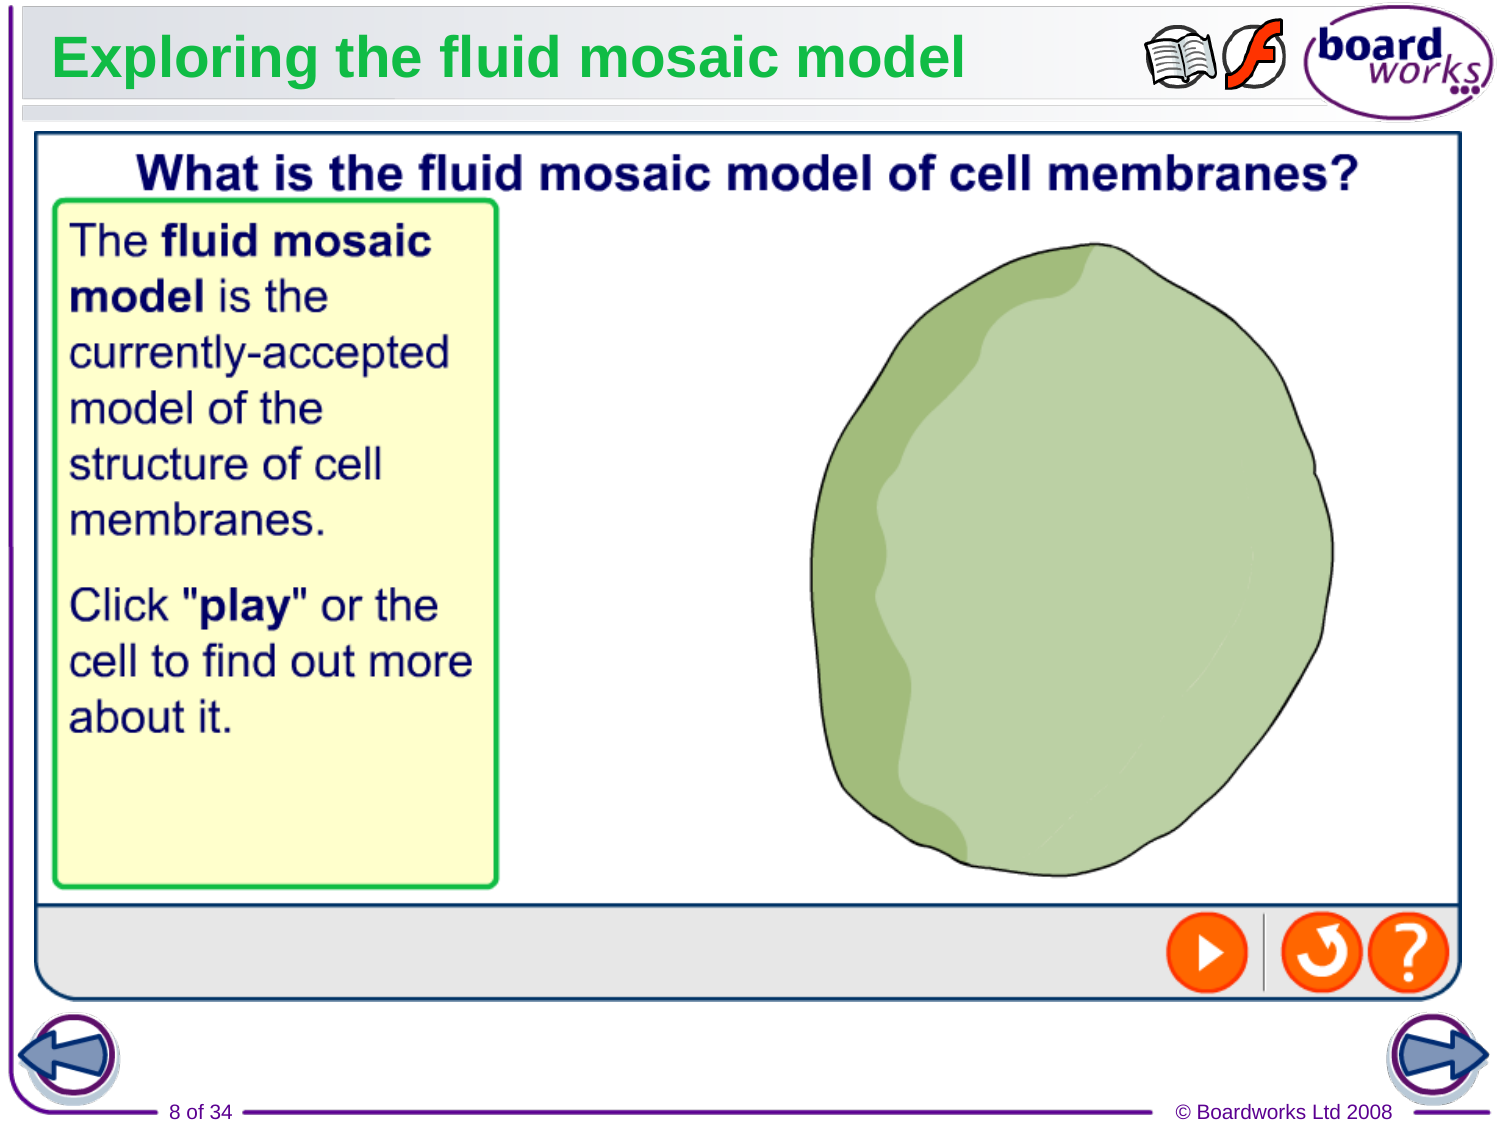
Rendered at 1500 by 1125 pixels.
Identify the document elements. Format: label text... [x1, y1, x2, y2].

title Exploring the fluid mosaic model [36, 8, 1225, 99]
picture [0, 0, 1500, 1125]
